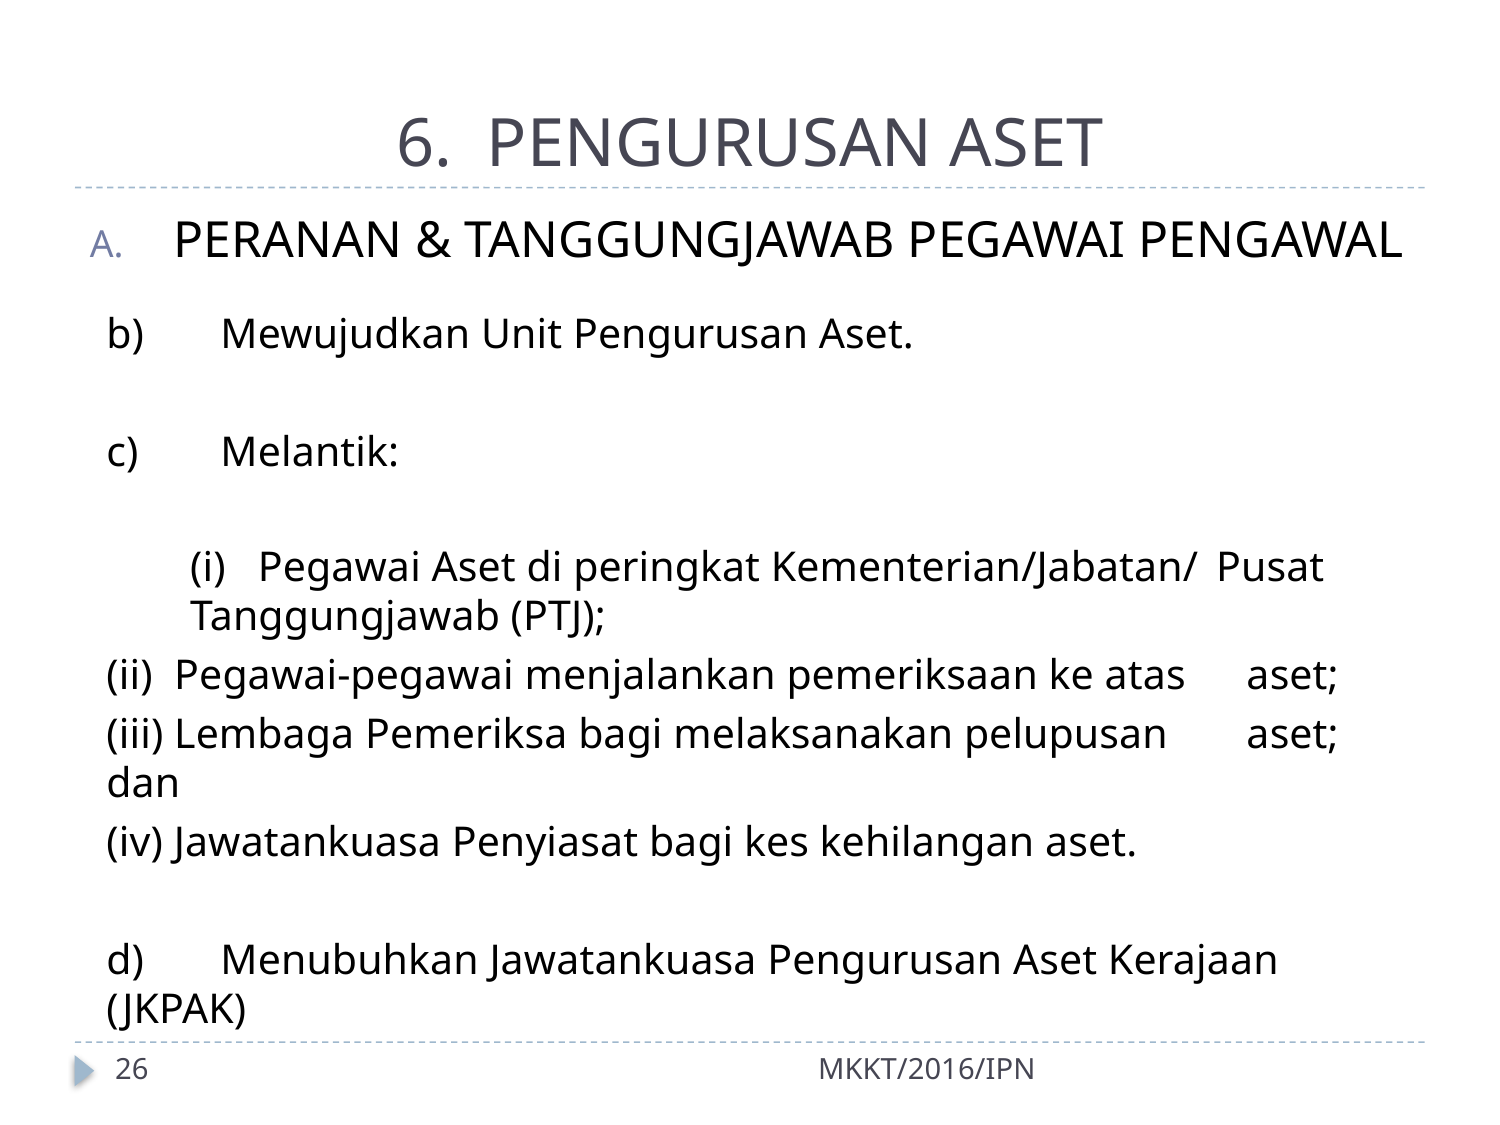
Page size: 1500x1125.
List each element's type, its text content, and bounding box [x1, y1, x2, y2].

text_box b) Mewujudkan Unit Pengurusan Aset. c) Melantik: (i) Pegawai Aset di peringkat Kementerian/Jabatan/ Pusat Tanggungjawab (PTJ); (ii) Pegawai-pegawai menjalankan pemeriksaan ke atas aset; (iii) Lembaga Pemeriksa bagi melaksanakan pelupusan aset; dan (iv) Jawatankuasa Penyiasat bagi kes kehilangan aset. d) Menubuhkan Jawatankuasa Pengurusan Aset Kerajaan (JKPAK) [74, 299, 1425, 1043]
list PERANAN & TANGGUNGJAWAB PEGAWAI PENGAWAL [75, 200, 1425, 299]
footer MKKT/2016/IPN [475, 1042, 1051, 1103]
title 6. PENGURUSAN ASET [75, 24, 1425, 188]
slide_number 26 [100, 1042, 426, 1103]
